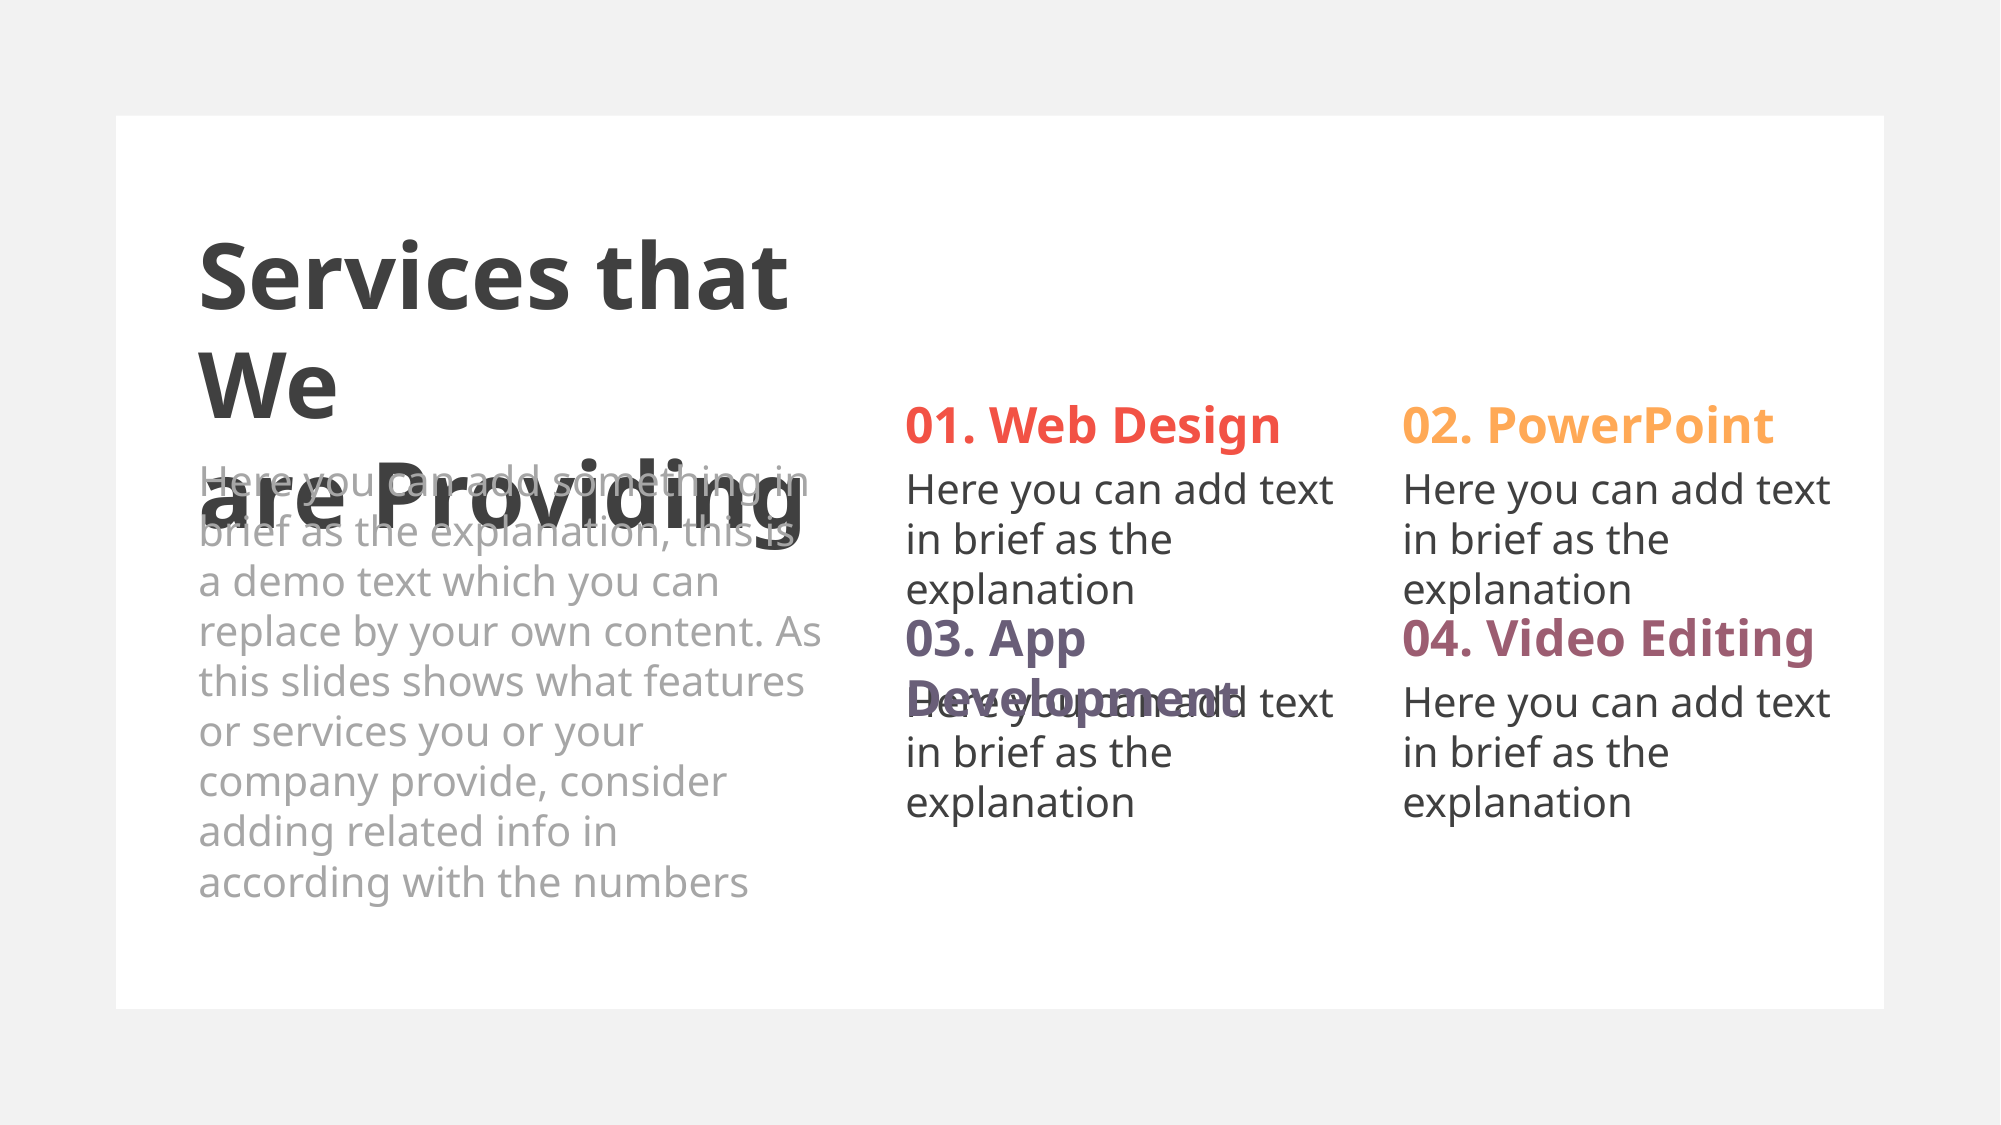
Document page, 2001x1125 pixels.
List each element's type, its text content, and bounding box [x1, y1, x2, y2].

text_box Here you can add something in brief as the explanation, this is a demo text which you can replace by your own content. As this slides shows what features or services you or your company provide, consider adding related info in according with the numbers [183, 447, 838, 913]
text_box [1387, 386, 1888, 572]
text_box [890, 386, 1350, 572]
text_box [890, 598, 1387, 785]
text_box Services that We are Providing [183, 210, 868, 555]
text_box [1387, 598, 1847, 785]
